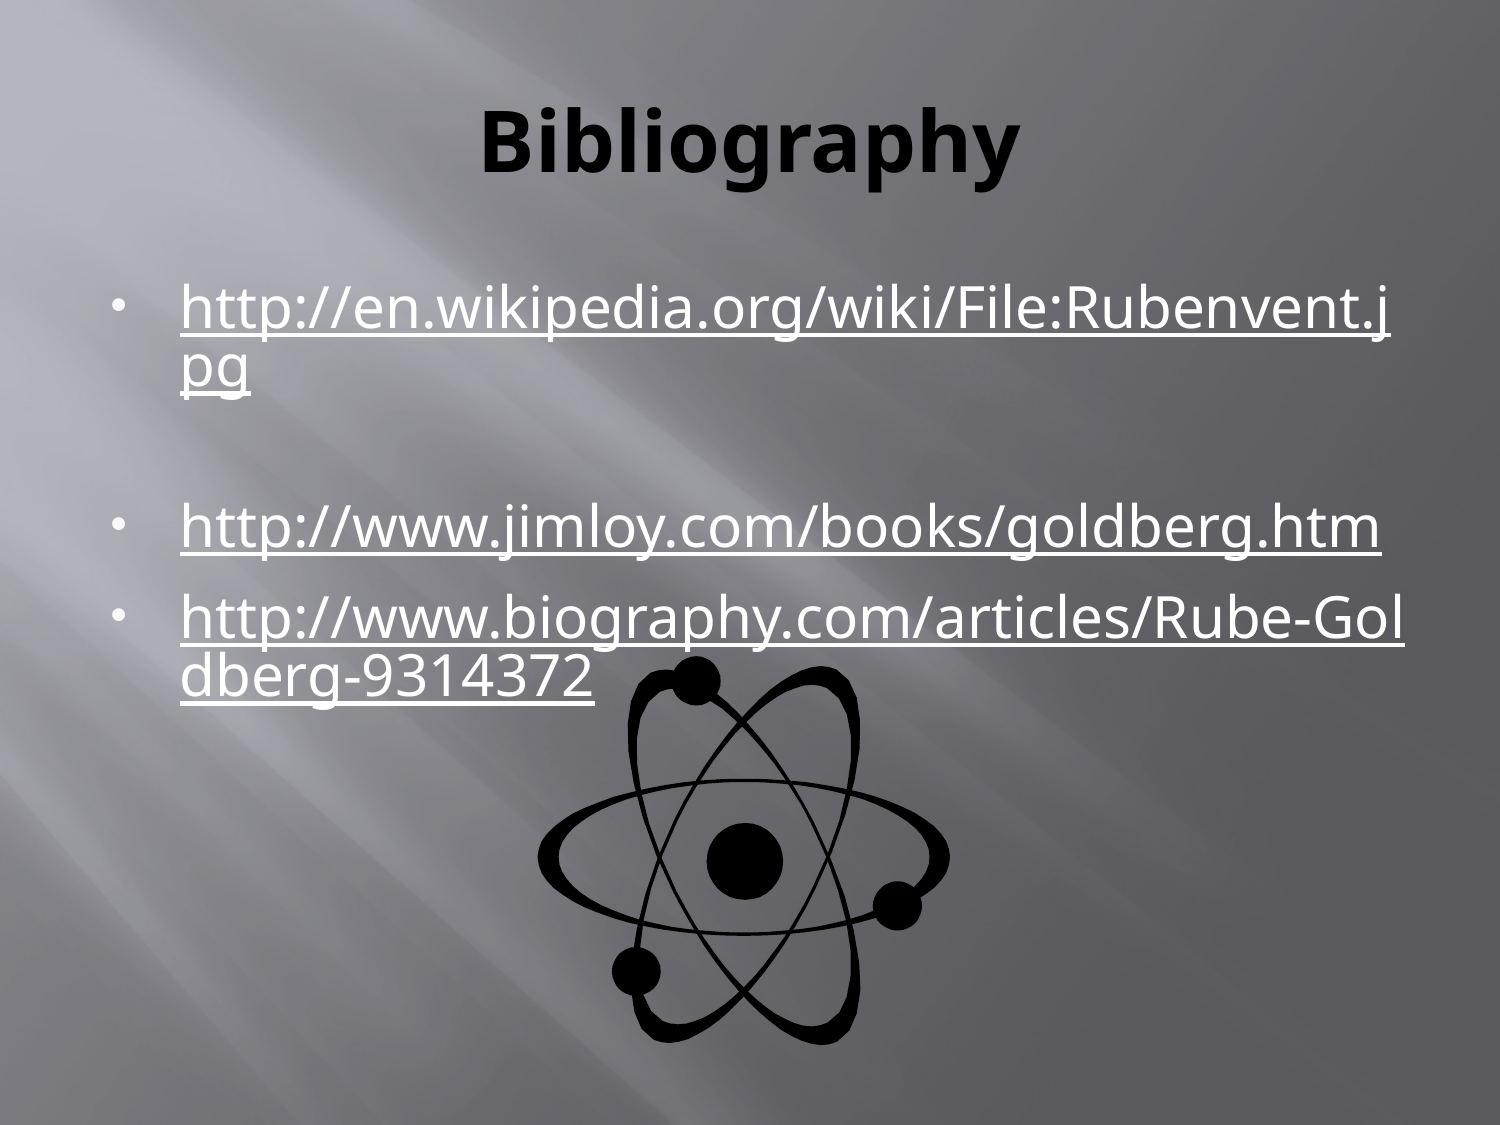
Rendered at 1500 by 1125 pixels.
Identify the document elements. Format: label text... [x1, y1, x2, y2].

title Bibliography [75, 45, 1425, 233]
list http://en.wikipedia.org/wiki/File:Rubenvent.jpg http://www.jimloy.com/books/goldberg.htm http://www.biography.com/articles/Rube-Goldberg-9314372 [75, 262, 1425, 1035]
picture [537, 649, 951, 1062]
